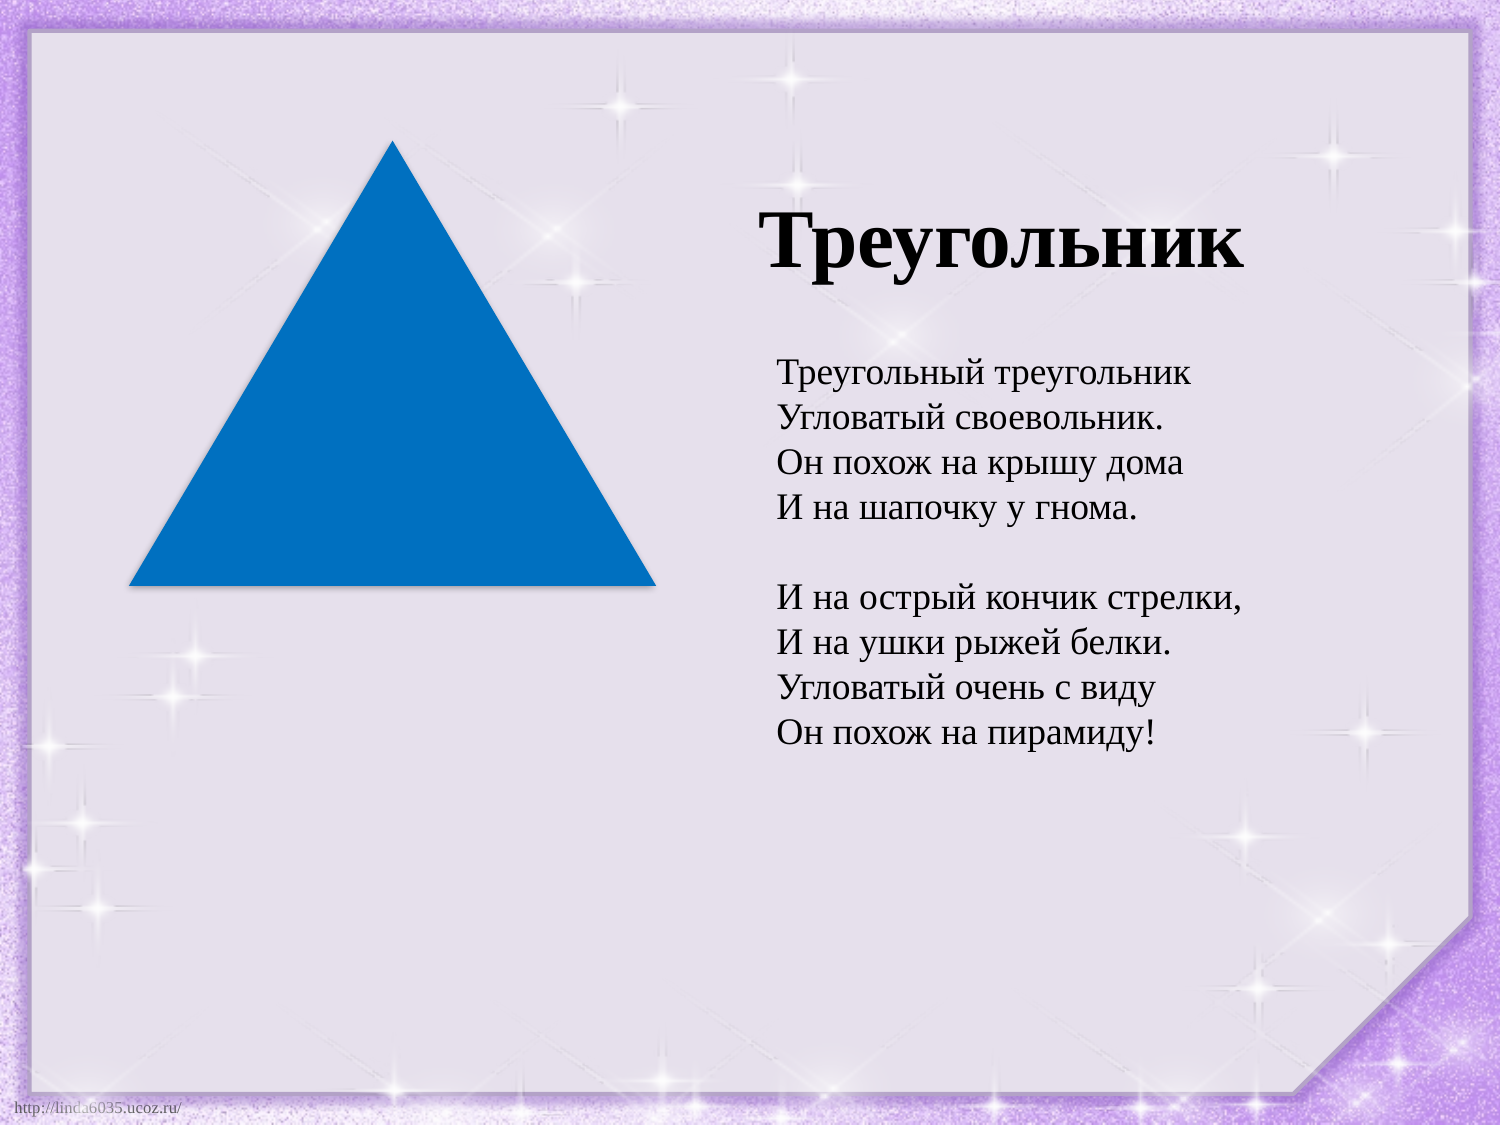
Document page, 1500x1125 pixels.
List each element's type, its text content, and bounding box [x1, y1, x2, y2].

text_box Треугольный треугольник Угловатый своевольник. Он похож на крышу дома И на шапочку у гнома. И на острый кончик стрелки, И на ушки рыжей белки. Угловатый очень с виду Он похож на пирамиду! [761, 339, 1289, 760]
text_box [128, 140, 657, 586]
picture [0, 0, 1500, 1125]
title Треугольник [632, 140, 1372, 329]
